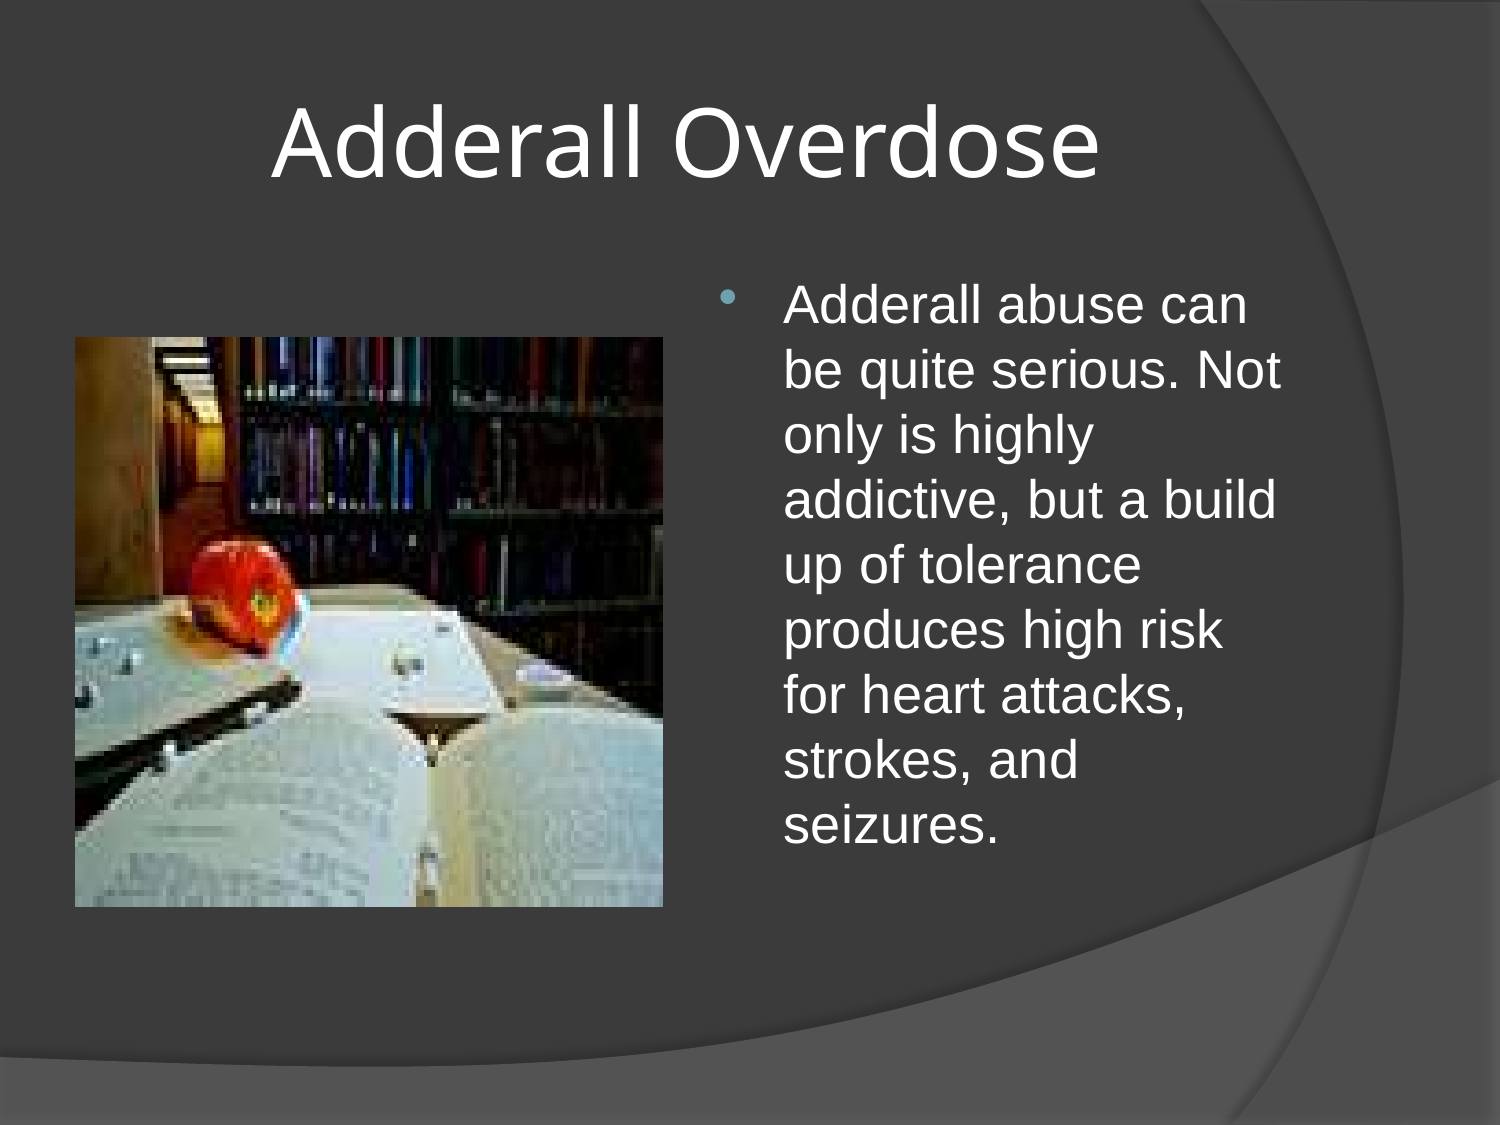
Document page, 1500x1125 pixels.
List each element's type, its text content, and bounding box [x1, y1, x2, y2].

title Adderall Overdose [75, 45, 1300, 233]
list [74, 337, 663, 907]
list Adderall abuse can be quite serious. Not only is highly addictive, but a build up of tolerance produces high risk for heart attacks, strokes, and seizures. [699, 262, 1300, 1005]
